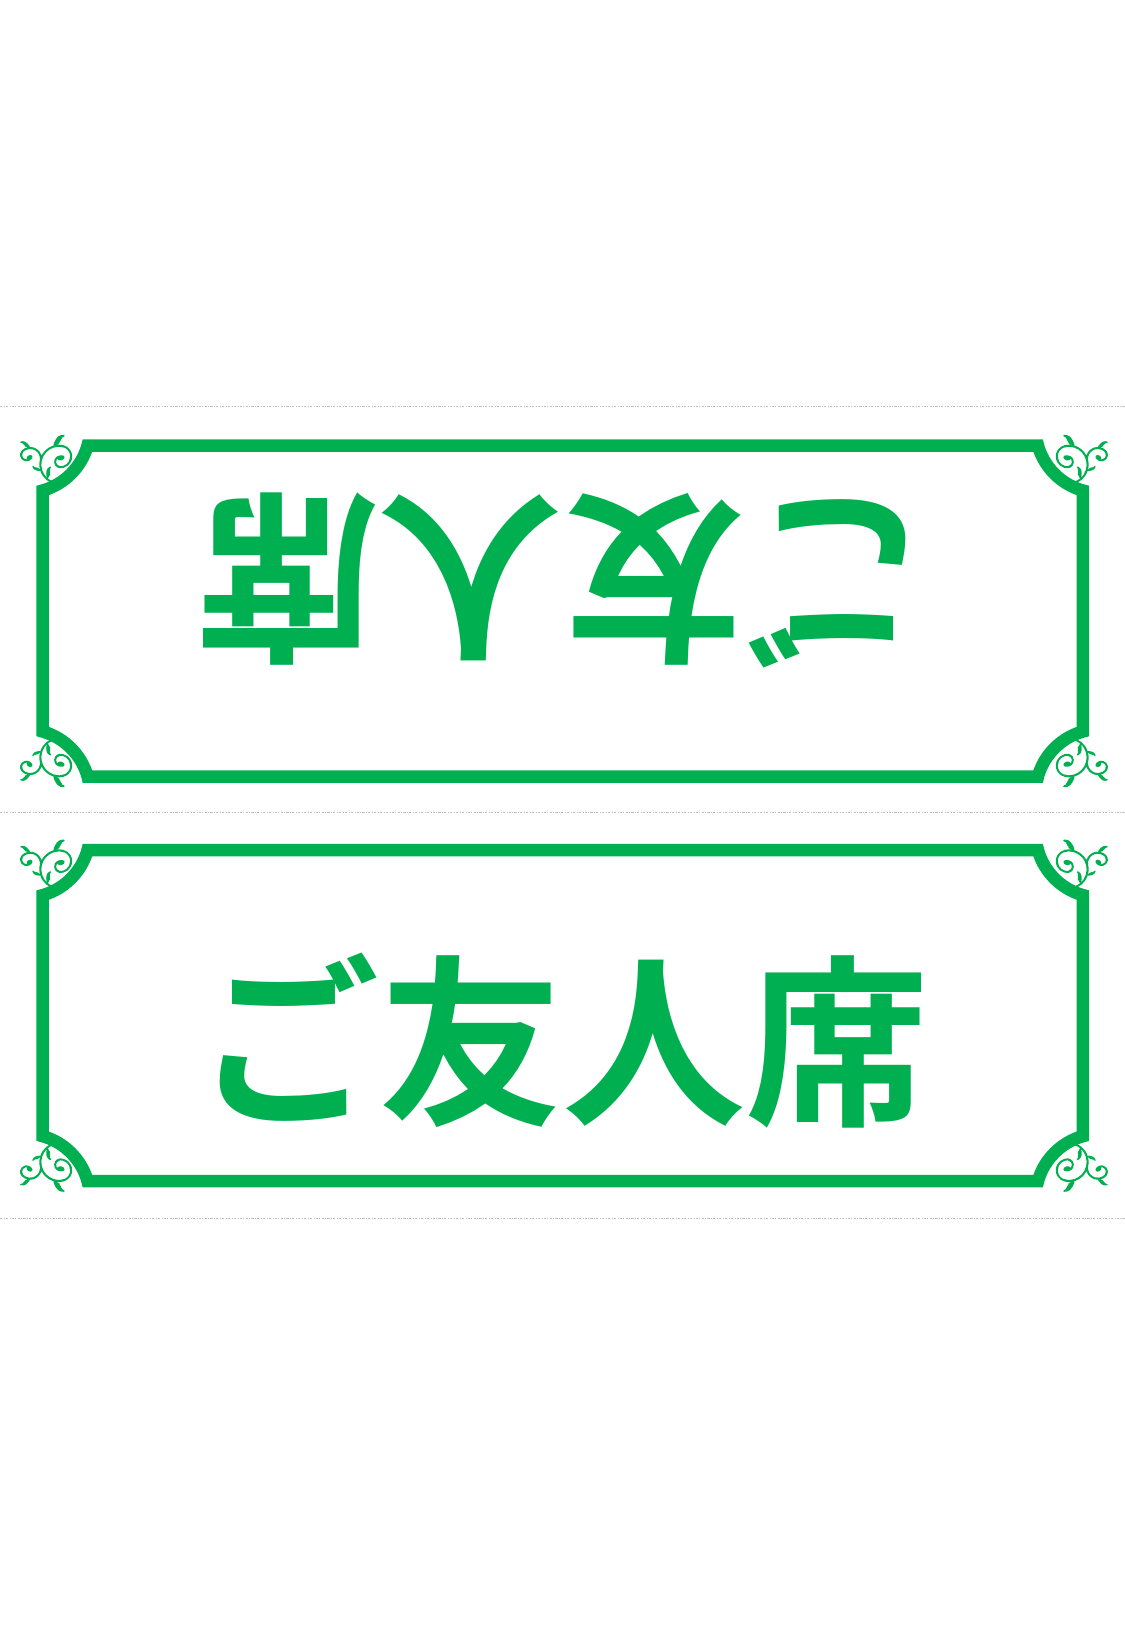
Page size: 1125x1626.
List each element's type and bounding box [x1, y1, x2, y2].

text_box [19, 434, 1108, 788]
text_box [19, 839, 1108, 1192]
